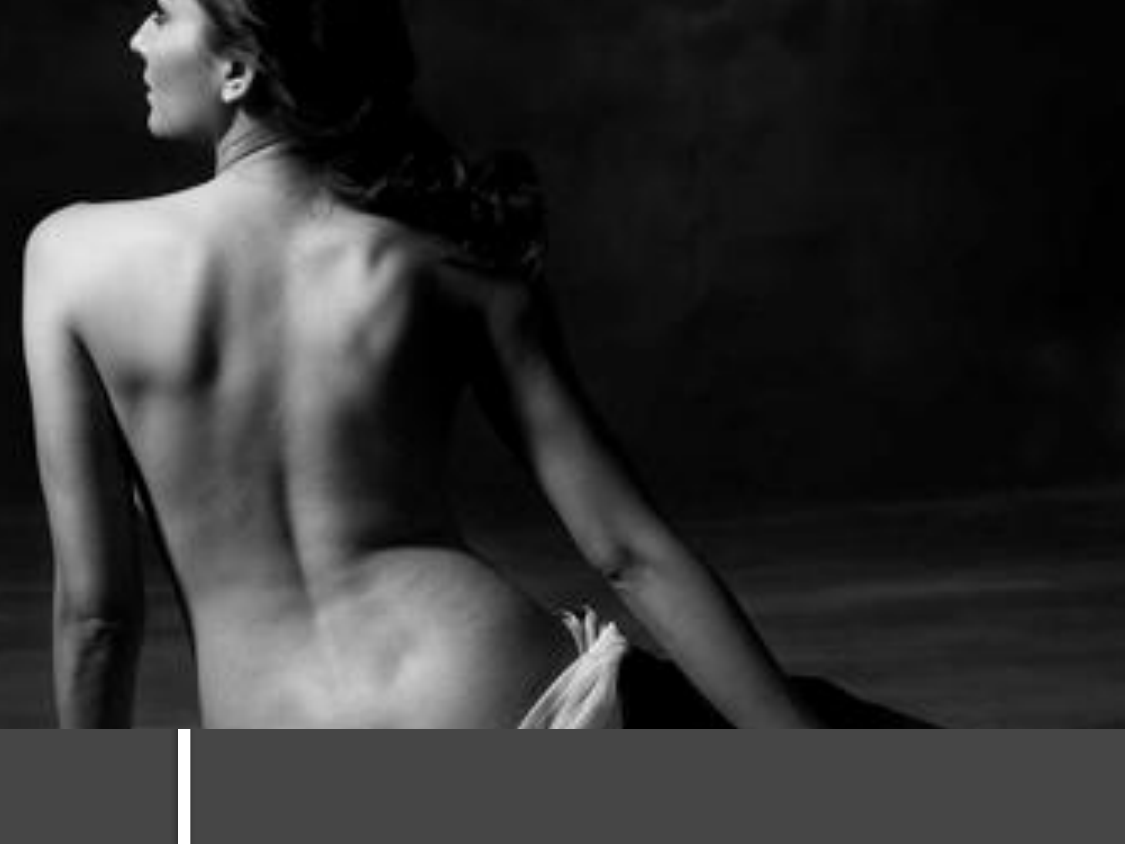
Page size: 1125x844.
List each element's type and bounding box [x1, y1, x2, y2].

picture [0, 0, 1125, 730]
